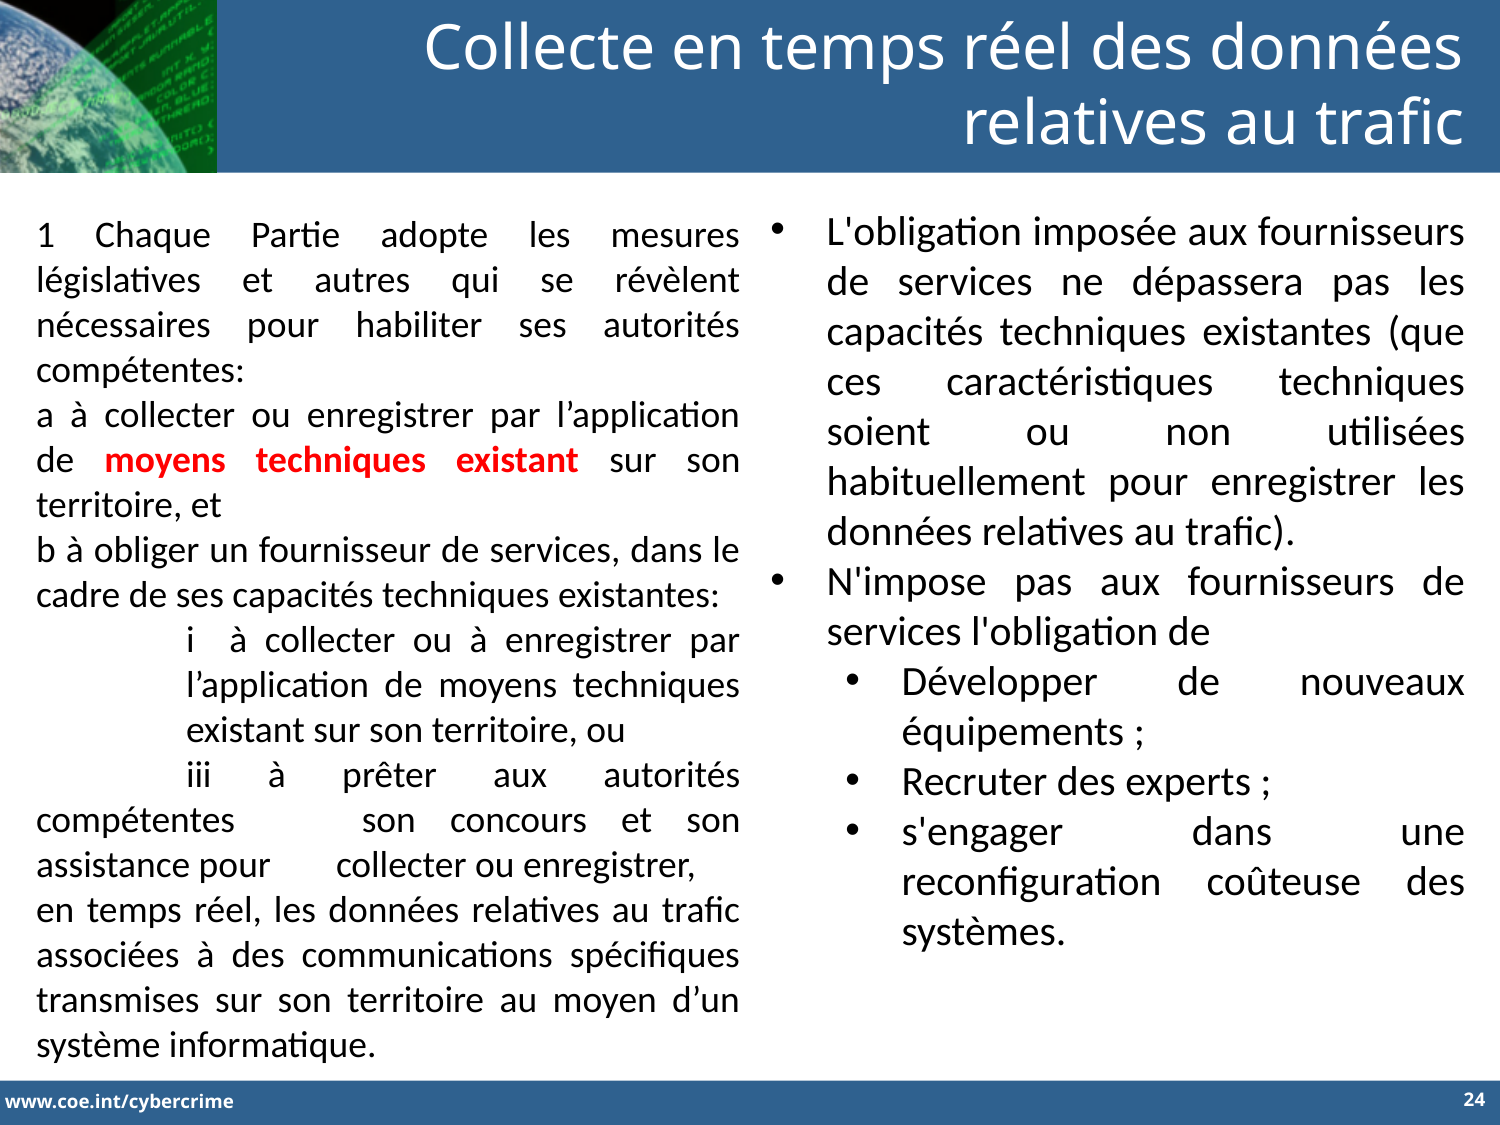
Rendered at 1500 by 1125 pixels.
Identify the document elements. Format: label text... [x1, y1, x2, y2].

picture [0, 0, 217, 173]
text_box L'obligation imposée aux fournisseurs de services ne dépassera pas les capacités techniques existantes (que ces caractéristiques techniques soient ou non utilisées habituellement pour enregistrer les données relatives au trafic). N'impose pas aux fournisseurs de services l'obligation de Développer de nouveaux équipements ; Recruter des experts ; s'engager dans une reconfiguration coûteuse des systèmes. [755, 196, 1480, 962]
text_box 1 Chaque Partie adopte les mesures législatives et autres qui se révèlent nécessaires pour habiliter ses autorités compétentes: a à collecter ou enregistrer par l’application de moyens techniques existant sur son territoire, et b à obliger un fournisseur de services, dans le cadre de ses capacités techniques existantes: i à collecter ou à enregistrer par l’application de moyens techniques existant sur son territoire, ou iii à prêter aux autorités compétentes son concours et son assistance pour collecter ou enregistrer, en temps réel, les données relatives au trafic associées à des communications spécifiques transmises sur son territoire au moyen d’un système informatique. [21, 202, 756, 1073]
text_box Collecte en temps réel des données relatives au trafic [227, 0, 1480, 165]
